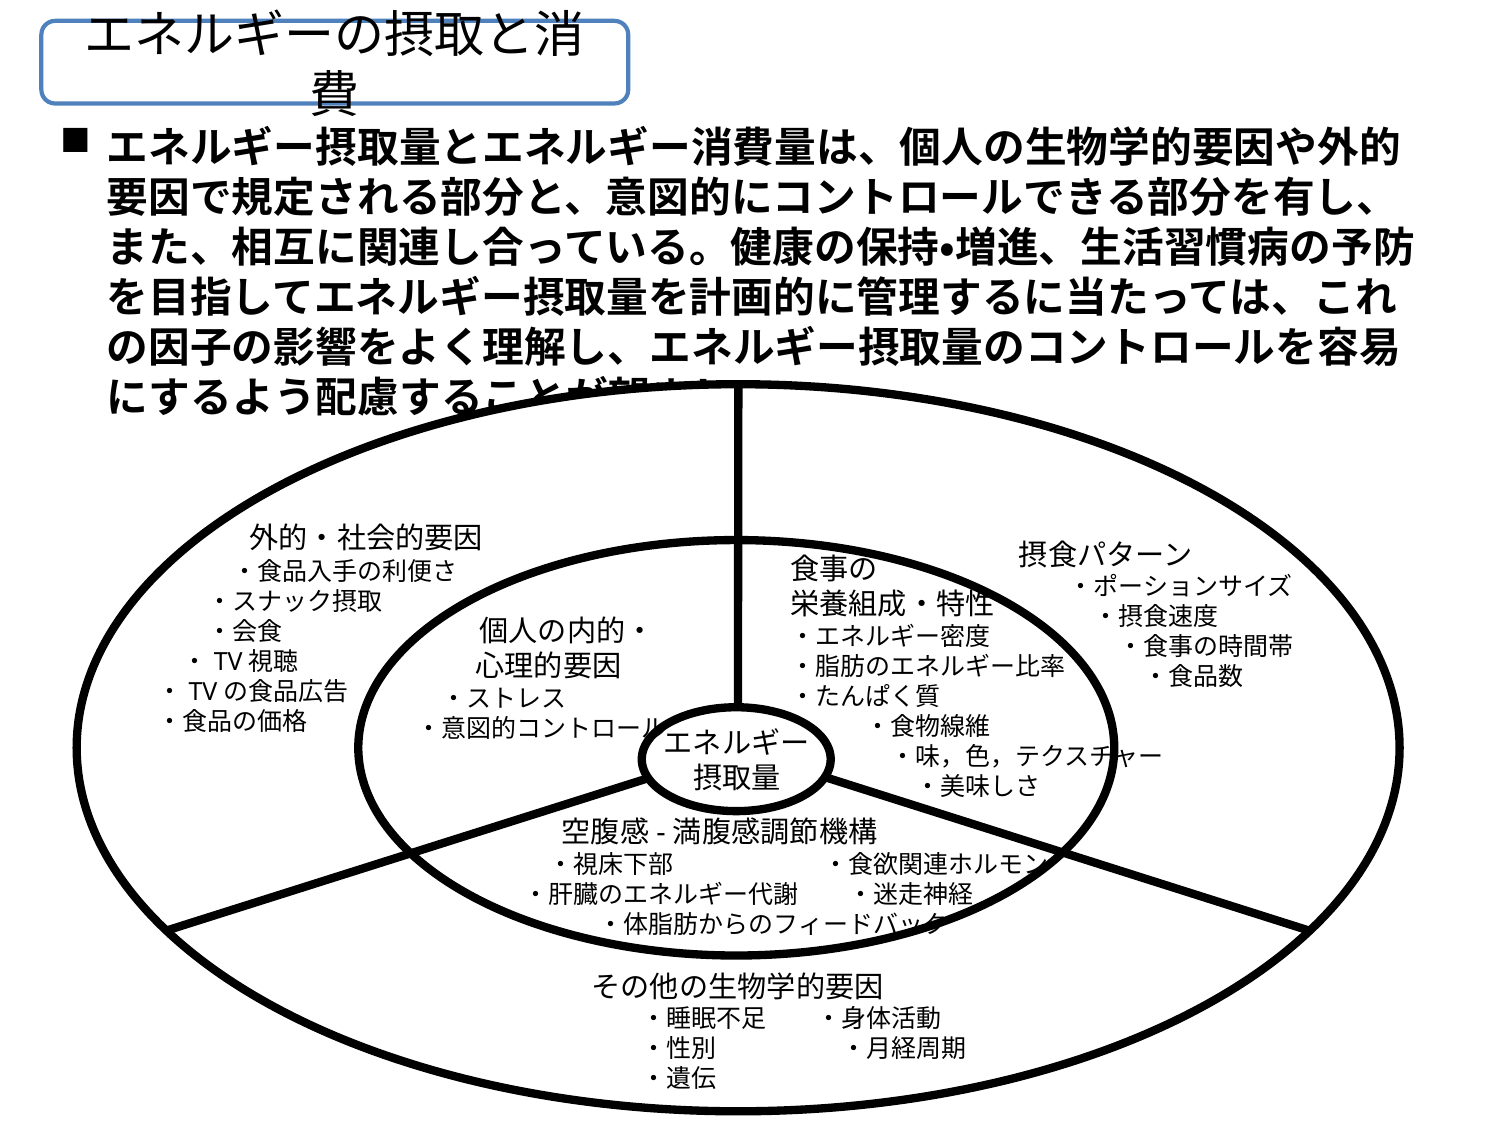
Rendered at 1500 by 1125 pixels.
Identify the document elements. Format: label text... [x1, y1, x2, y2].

text_box エネルギーの摂取と消費 [39, 18, 631, 106]
text_box エネルギー摂取量とエネルギー消費量は、個人の生物学的要因や外的要因で規定される部分と、意図的にコントロールできる部分を有し、また、相互に関連し合っている。健康の保持・増進、生活習慣病の予防を目指してエネルギー摂取量を計画的に管理するに当たっては、これの因子の影響をよく理解し、エネルギー摂取量のコントロールを容易にするよう配慮することが望ましい。 [44, 113, 1447, 429]
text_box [76, 383, 1400, 1112]
